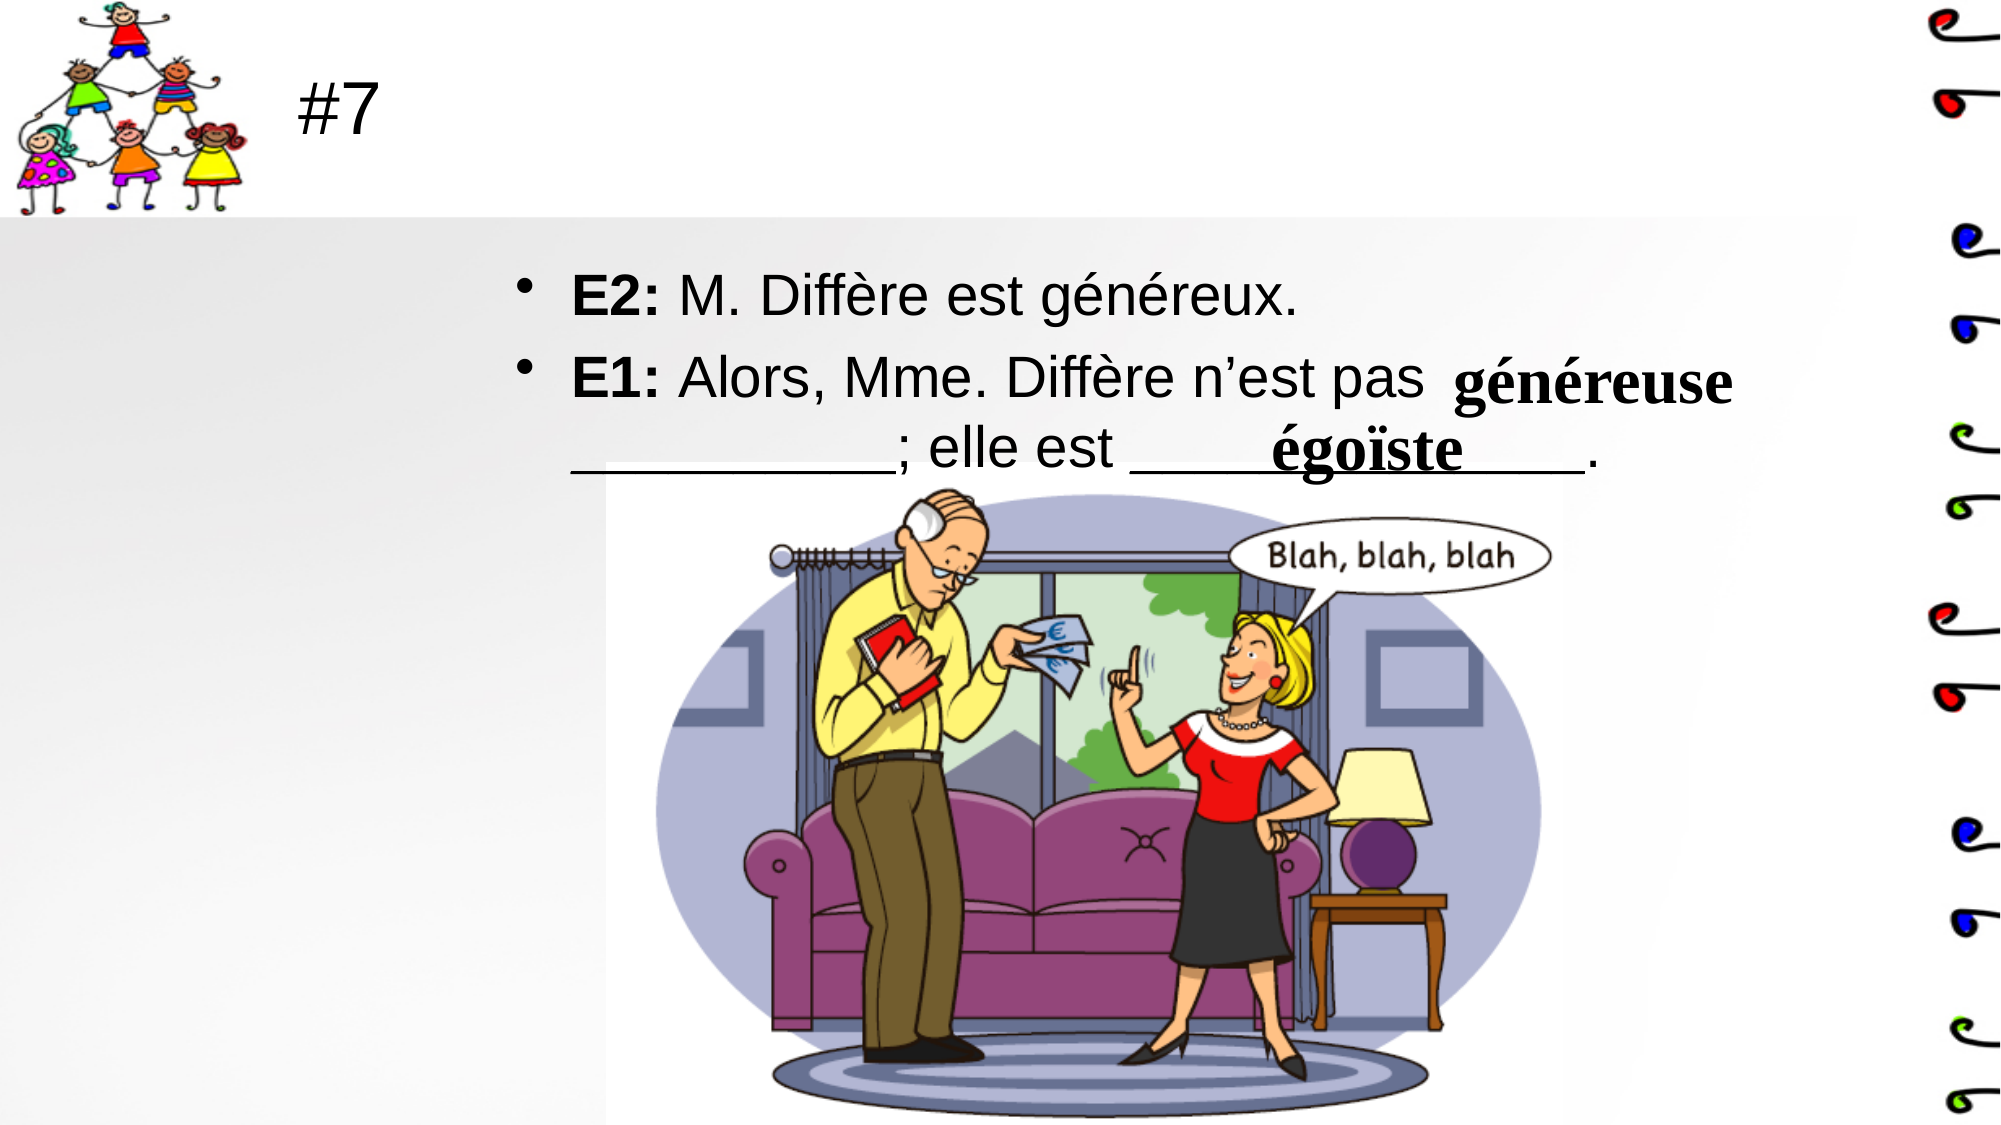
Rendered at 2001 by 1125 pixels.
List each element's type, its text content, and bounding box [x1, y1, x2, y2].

picture [0, 0, 2001, 1125]
text_box généreuse [1438, 329, 1777, 425]
text_box égoïste [1256, 396, 1595, 491]
list E2: M. Diffère est généreux. E1: Alors, Mme. Diffère n’est pas __________; elle est ______________. [499, 249, 1713, 1088]
title #7 [283, 16, 1951, 192]
